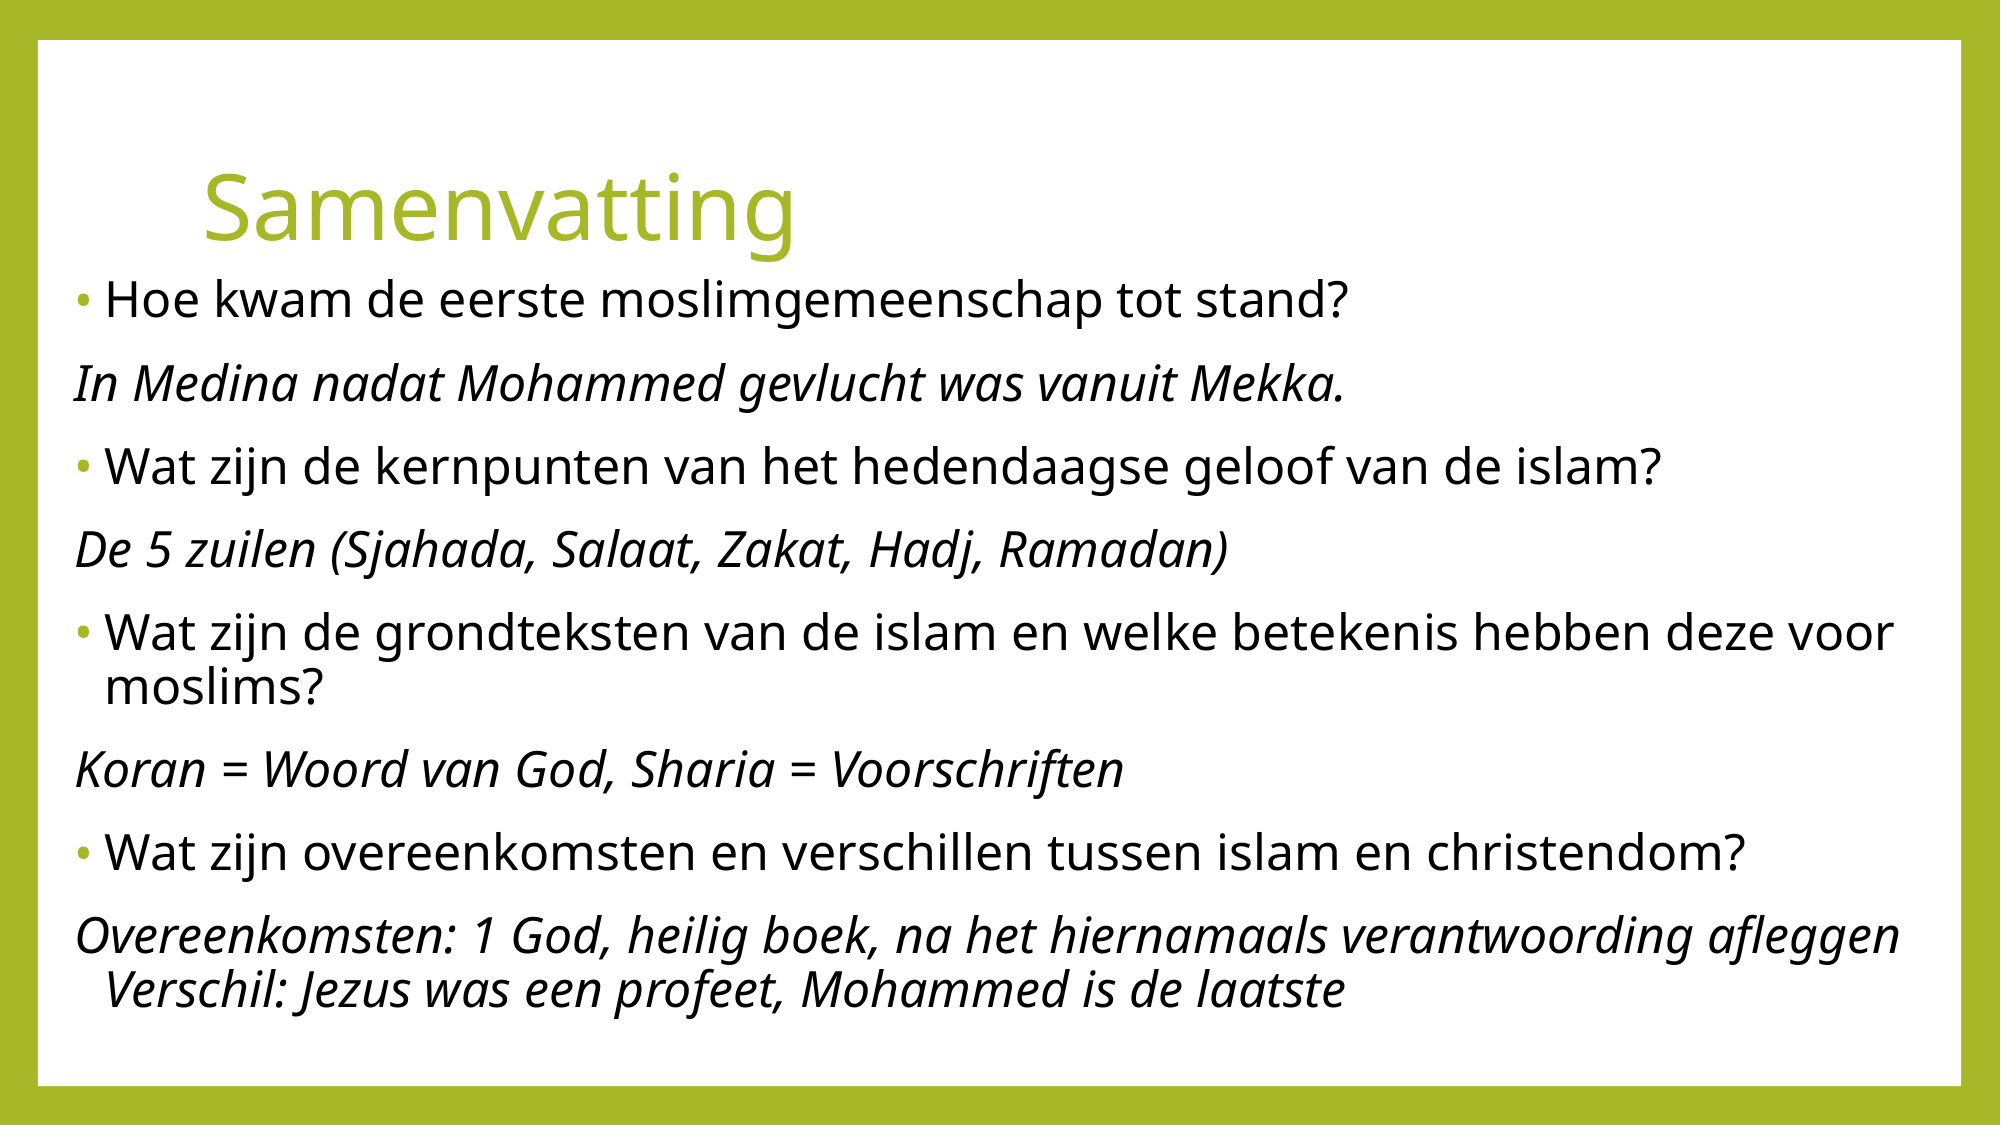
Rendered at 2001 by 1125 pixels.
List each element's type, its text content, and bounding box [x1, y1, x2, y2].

list Hoe kwam de eerste moslimgemeenschap tot stand? In Medina nadat Mohammed gevlucht was vanuit Mekka. Wat zijn de kernpunten van het hedendaagse geloof van de islam? De 5 zuilen (Sjahada, Salaat, Zakat, Hadj, Ramadan) Wat zijn de grondteksten van de islam en welke betekenis hebben deze voor moslims? Koran = Woord van God, Sharia = Voorschriften Wat zijn overeenkomsten en verschillen tussen islam en christendom? Overeenkomsten: 1 God, heilig boek, na het hiernamaals verantwoording afleggen Verschil: Jezus was een profeet, Mohammed is de laatste [52, 267, 1943, 930]
title Samenvatting [187, 99, 1808, 267]
